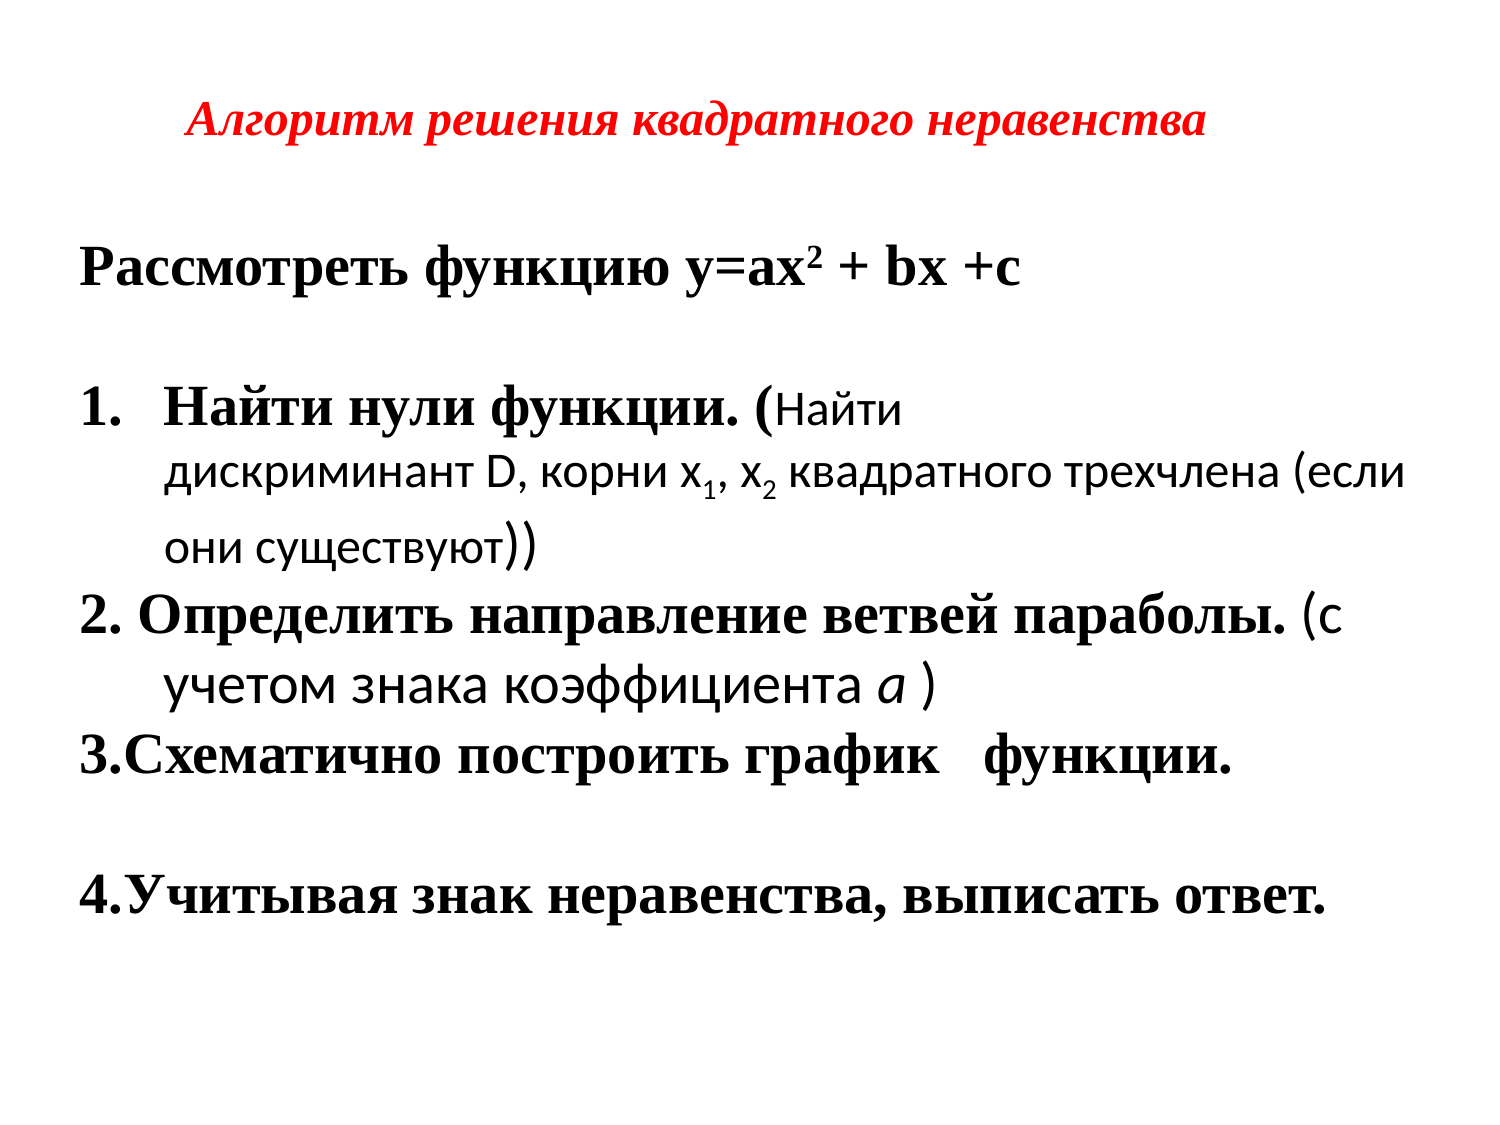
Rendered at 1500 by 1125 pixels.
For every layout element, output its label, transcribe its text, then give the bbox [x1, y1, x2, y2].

text_box Рассмотреть функцию у=ах2 + bx +c Найти нули функции. (Найти дискриминант D, корни x1, x2 квадратного трехчлена (если они существуют)) 2. Определить направление ветвей параболы. (с учетом знака коэффициента а ) 3.Схематично построить график функции. 4.Учитывая знак неравенства, выписать ответ. [64, 219, 1424, 933]
text_box Алгоритм решения квадратного неравенства [147, 78, 1246, 213]
